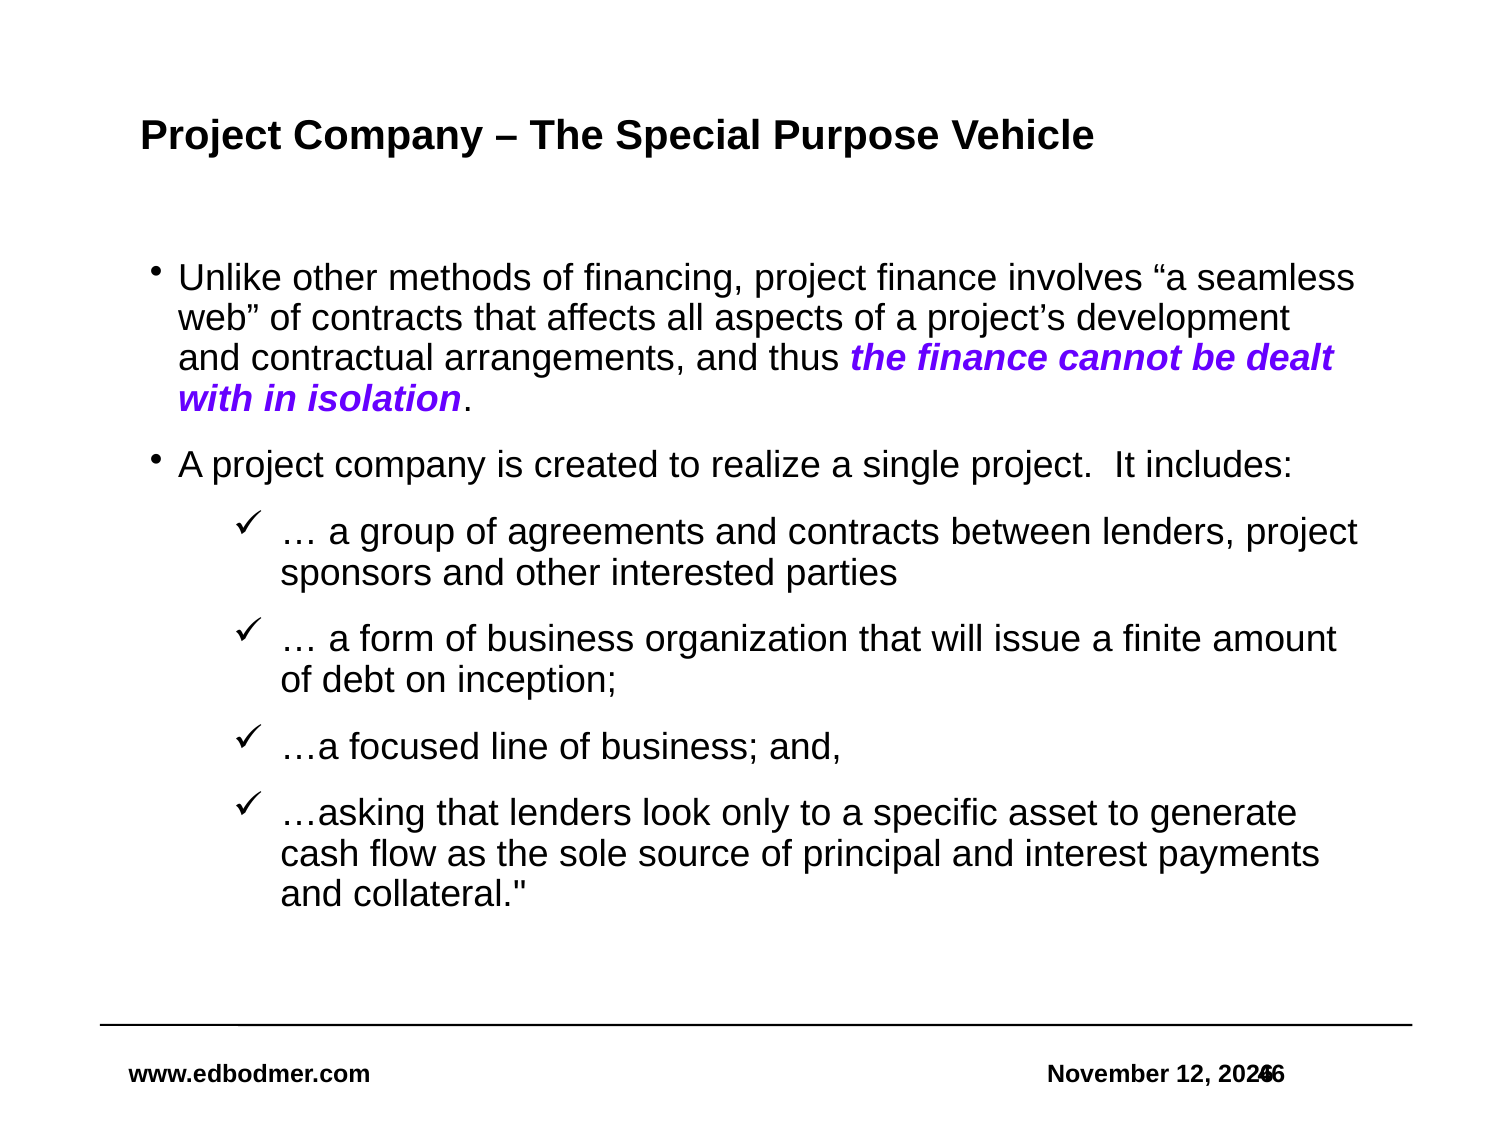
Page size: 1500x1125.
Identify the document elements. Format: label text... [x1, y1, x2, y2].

list Unlike other methods of financing, project finance involves “a seamless web” of contracts that affects all aspects of a project’s development and contractual arrangements, and thus the finance cannot be dealt with in isolation. A project company is created to realize a single project. It includes: … a group of agreements and contracts between lenders, project sponsors and other interested parties … a form of business organization that will issue a finite amount of debt on inception; …a focused line of business; and, …asking that lenders look only to a specific asset to generate cash flow as the sole source of principal and interest payments and collateral." [124, 249, 1376, 1001]
title Project Company – The Special Purpose Vehicle [124, 99, 1288, 226]
